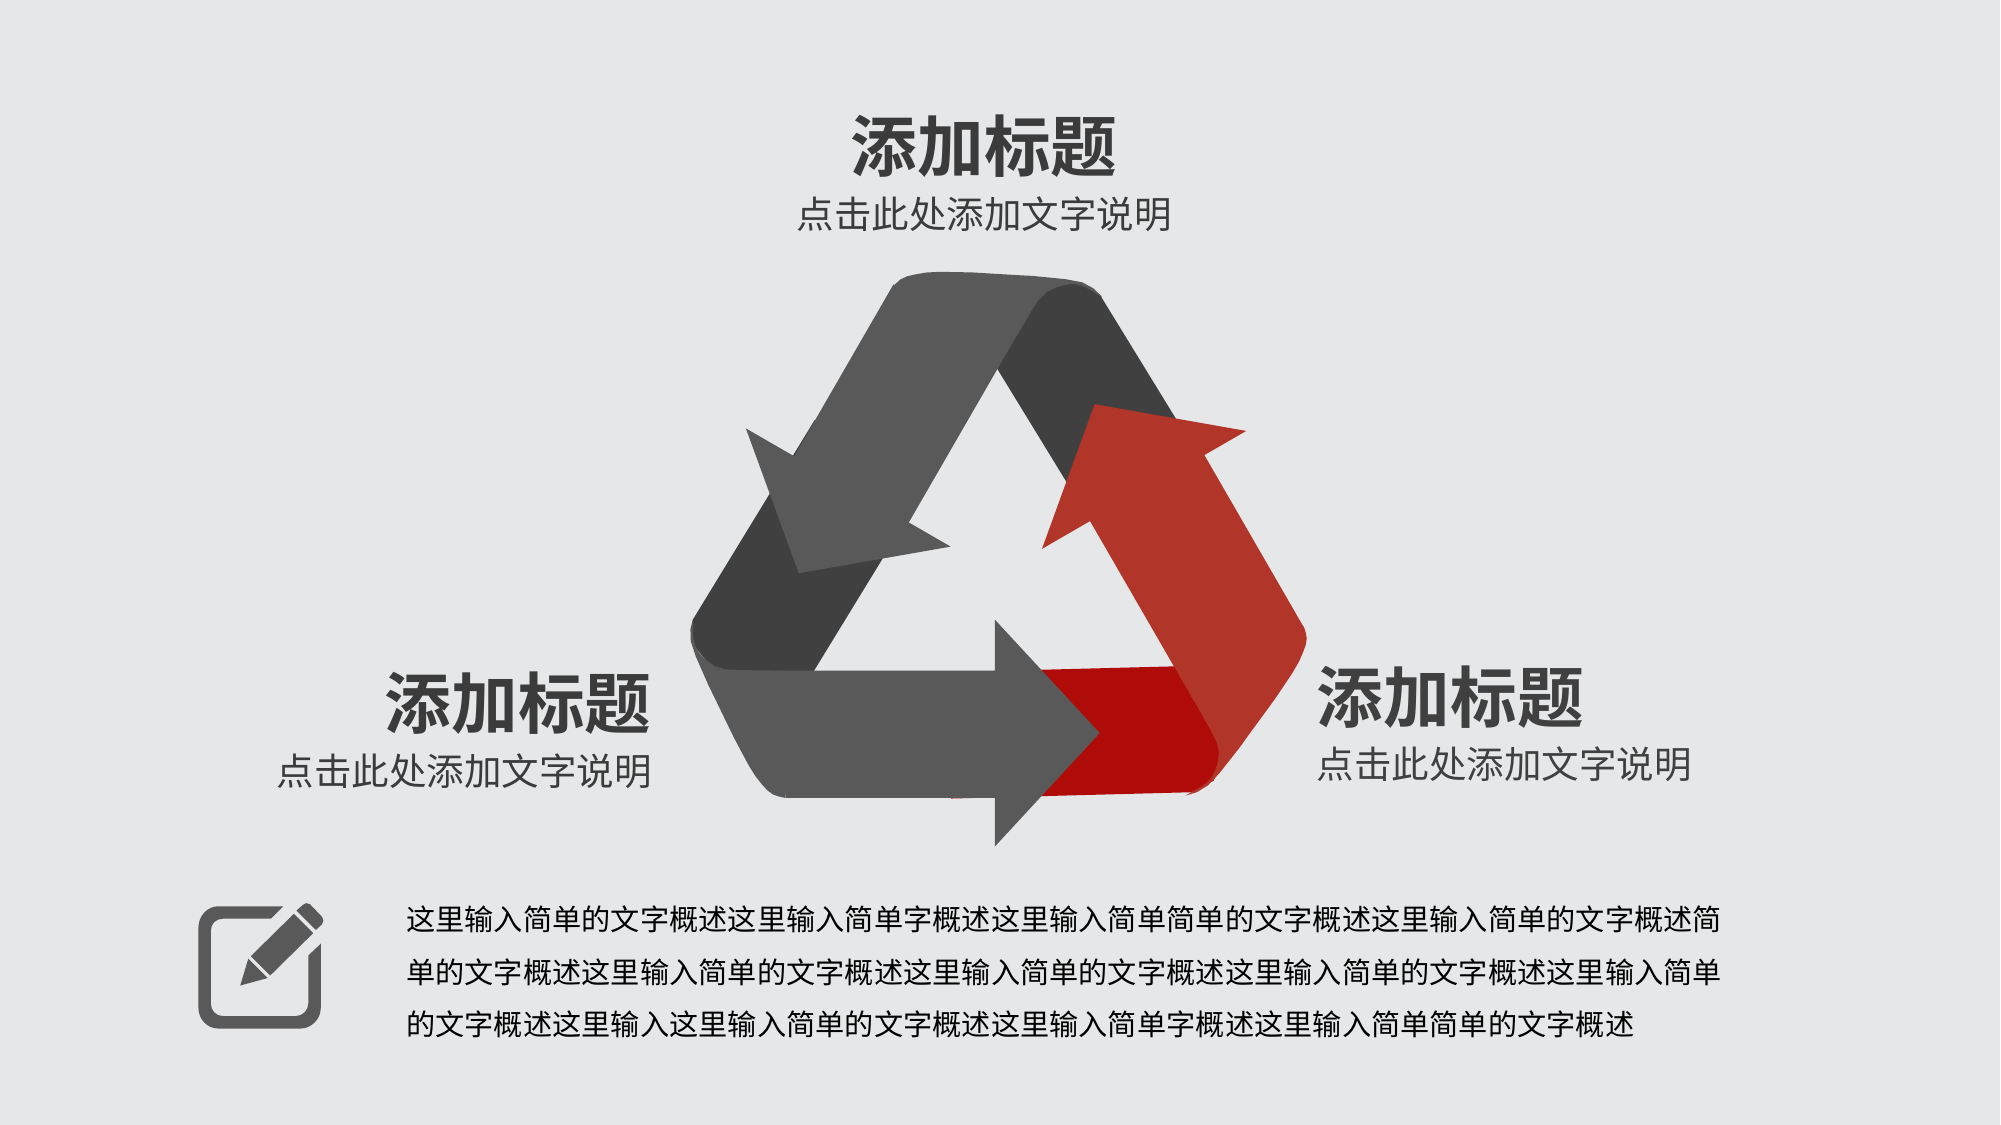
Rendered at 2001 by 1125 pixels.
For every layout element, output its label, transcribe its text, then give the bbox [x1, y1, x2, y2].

text_box 添加标题 [247, 654, 667, 750]
text_box [1042, 666, 1218, 797]
text_box [694, 494, 883, 670]
text_box 点击此处添加文字说明 [247, 750, 667, 801]
text_box [1070, 421, 1304, 693]
text_box [774, 290, 1005, 557]
text_box 添加标题 [1302, 648, 1722, 743]
text_box 点击此处添加文字说明 [1302, 743, 1722, 794]
text_box [776, 670, 1039, 798]
text_box [1185, 626, 1307, 796]
text_box [1041, 404, 1247, 549]
text_box [690, 617, 786, 799]
text_box [296, 903, 324, 930]
text_box 添加标题 [774, 97, 1194, 193]
text_box [198, 906, 321, 1029]
text_box [890, 271, 1103, 356]
text_box 这里输入简单的文字概述这里输入简单字概述这里输入简单简单的文字概述这里输入简单的文字概述简单的文字概述这里输入简单的文字概述这里输入简单的文字概述这里输入简单的文字概述这里输入简单的文字概述这里输入这里输入简单的文字概述这里输入简单字概述这里输入简单简单的文字概述 [391, 876, 1750, 1049]
text_box [997, 284, 1176, 482]
text_box 点击此处添加文字说明 [774, 193, 1194, 244]
text_box [994, 619, 1100, 847]
text_box [745, 428, 951, 574]
